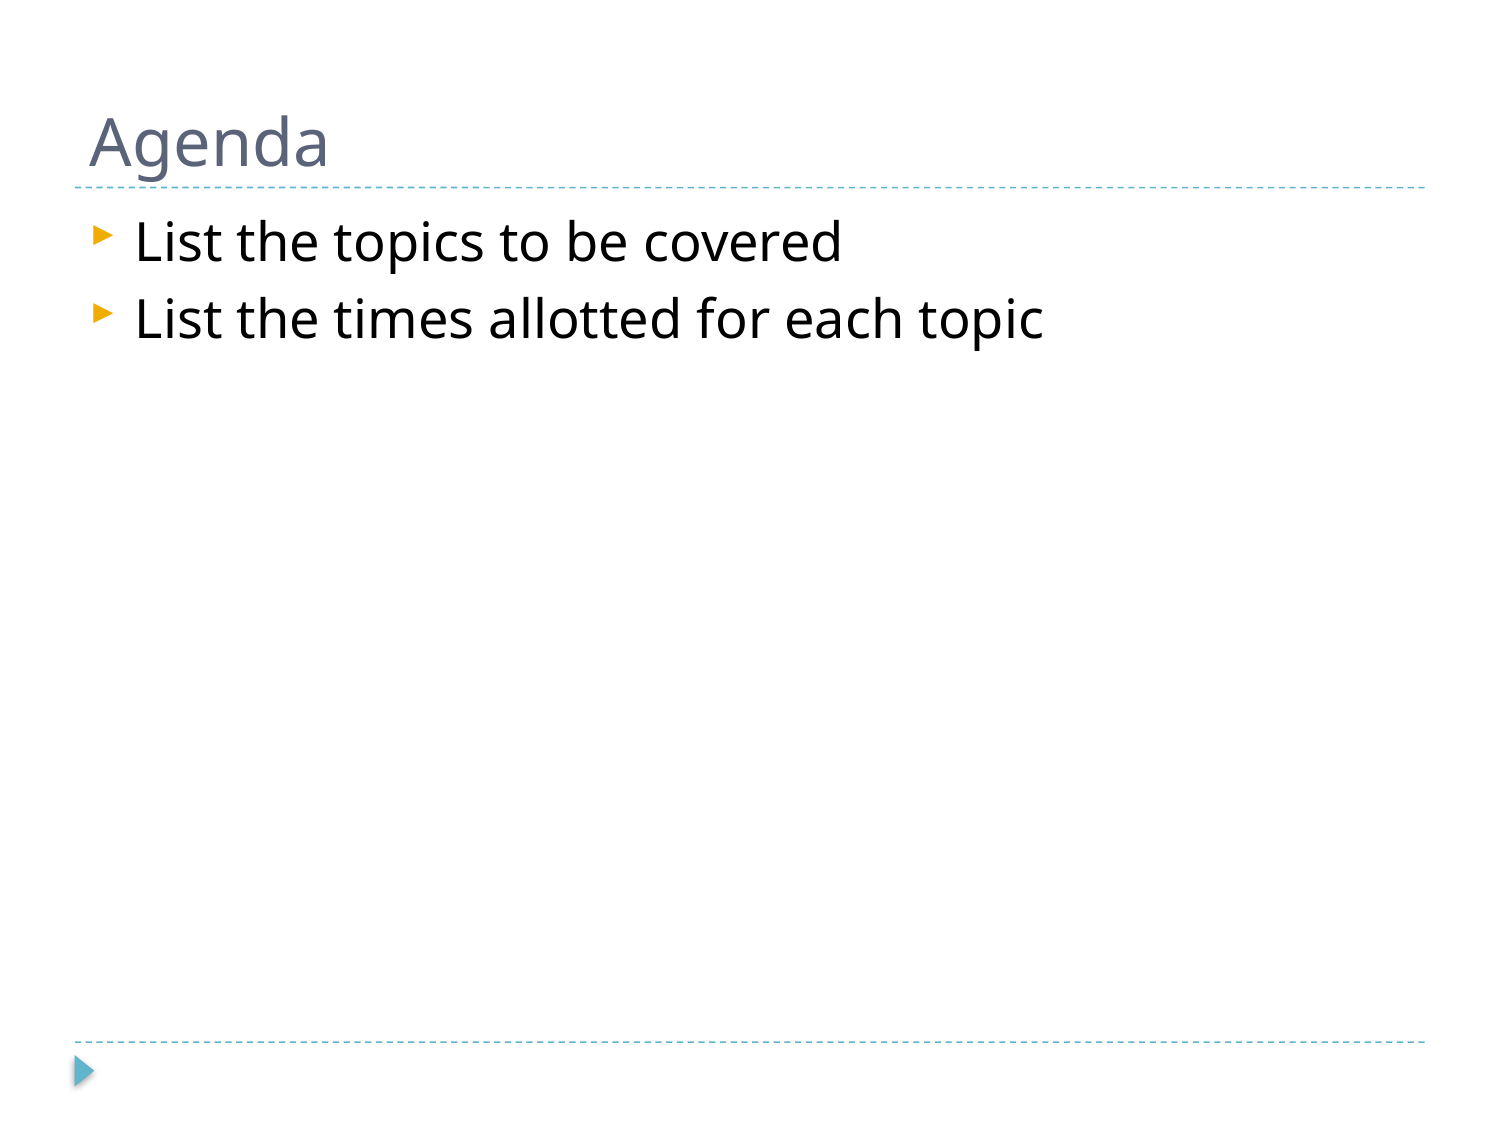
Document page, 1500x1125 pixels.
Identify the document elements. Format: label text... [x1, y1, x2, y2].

list List the topics to be covered List the times allotted for each topic [75, 200, 1425, 1010]
title Agenda [75, 24, 1425, 188]
